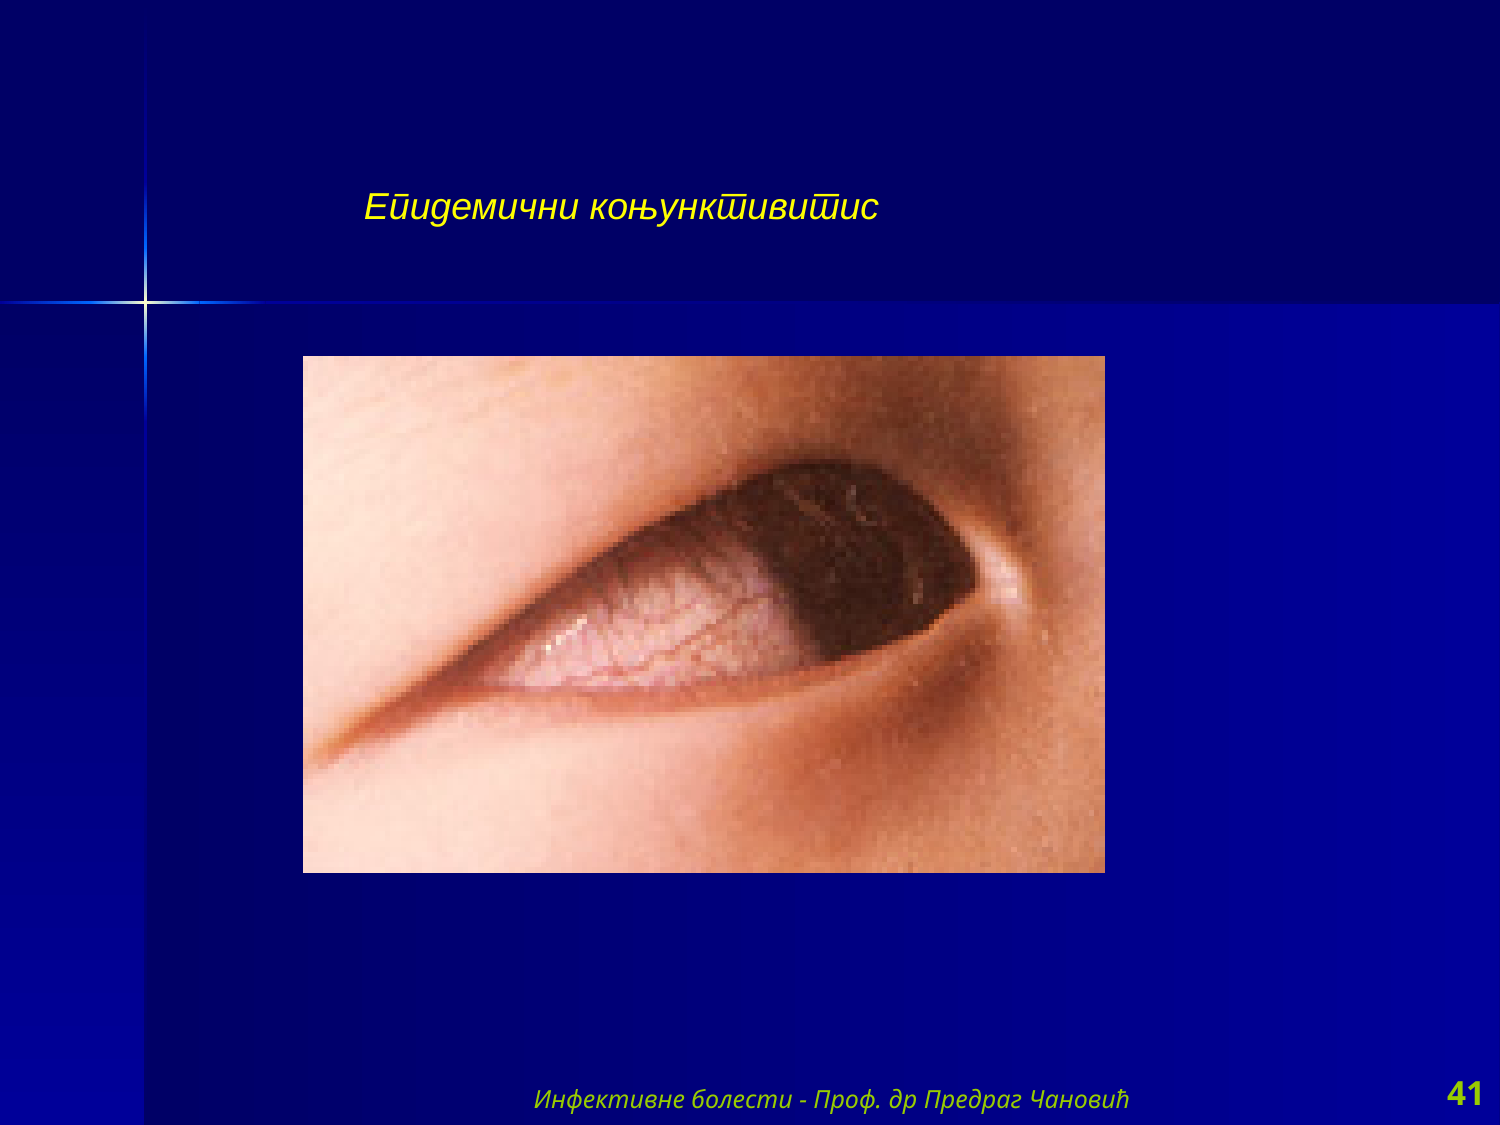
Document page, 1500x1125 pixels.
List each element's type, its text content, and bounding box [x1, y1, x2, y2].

picture [303, 355, 1105, 873]
footer Инфективне болести - Проф. др Предраг Чановић [430, 1049, 1235, 1125]
text_box Епидемични коњунктивитис [349, 174, 895, 235]
slide_number 41 [1345, 1049, 1500, 1125]
